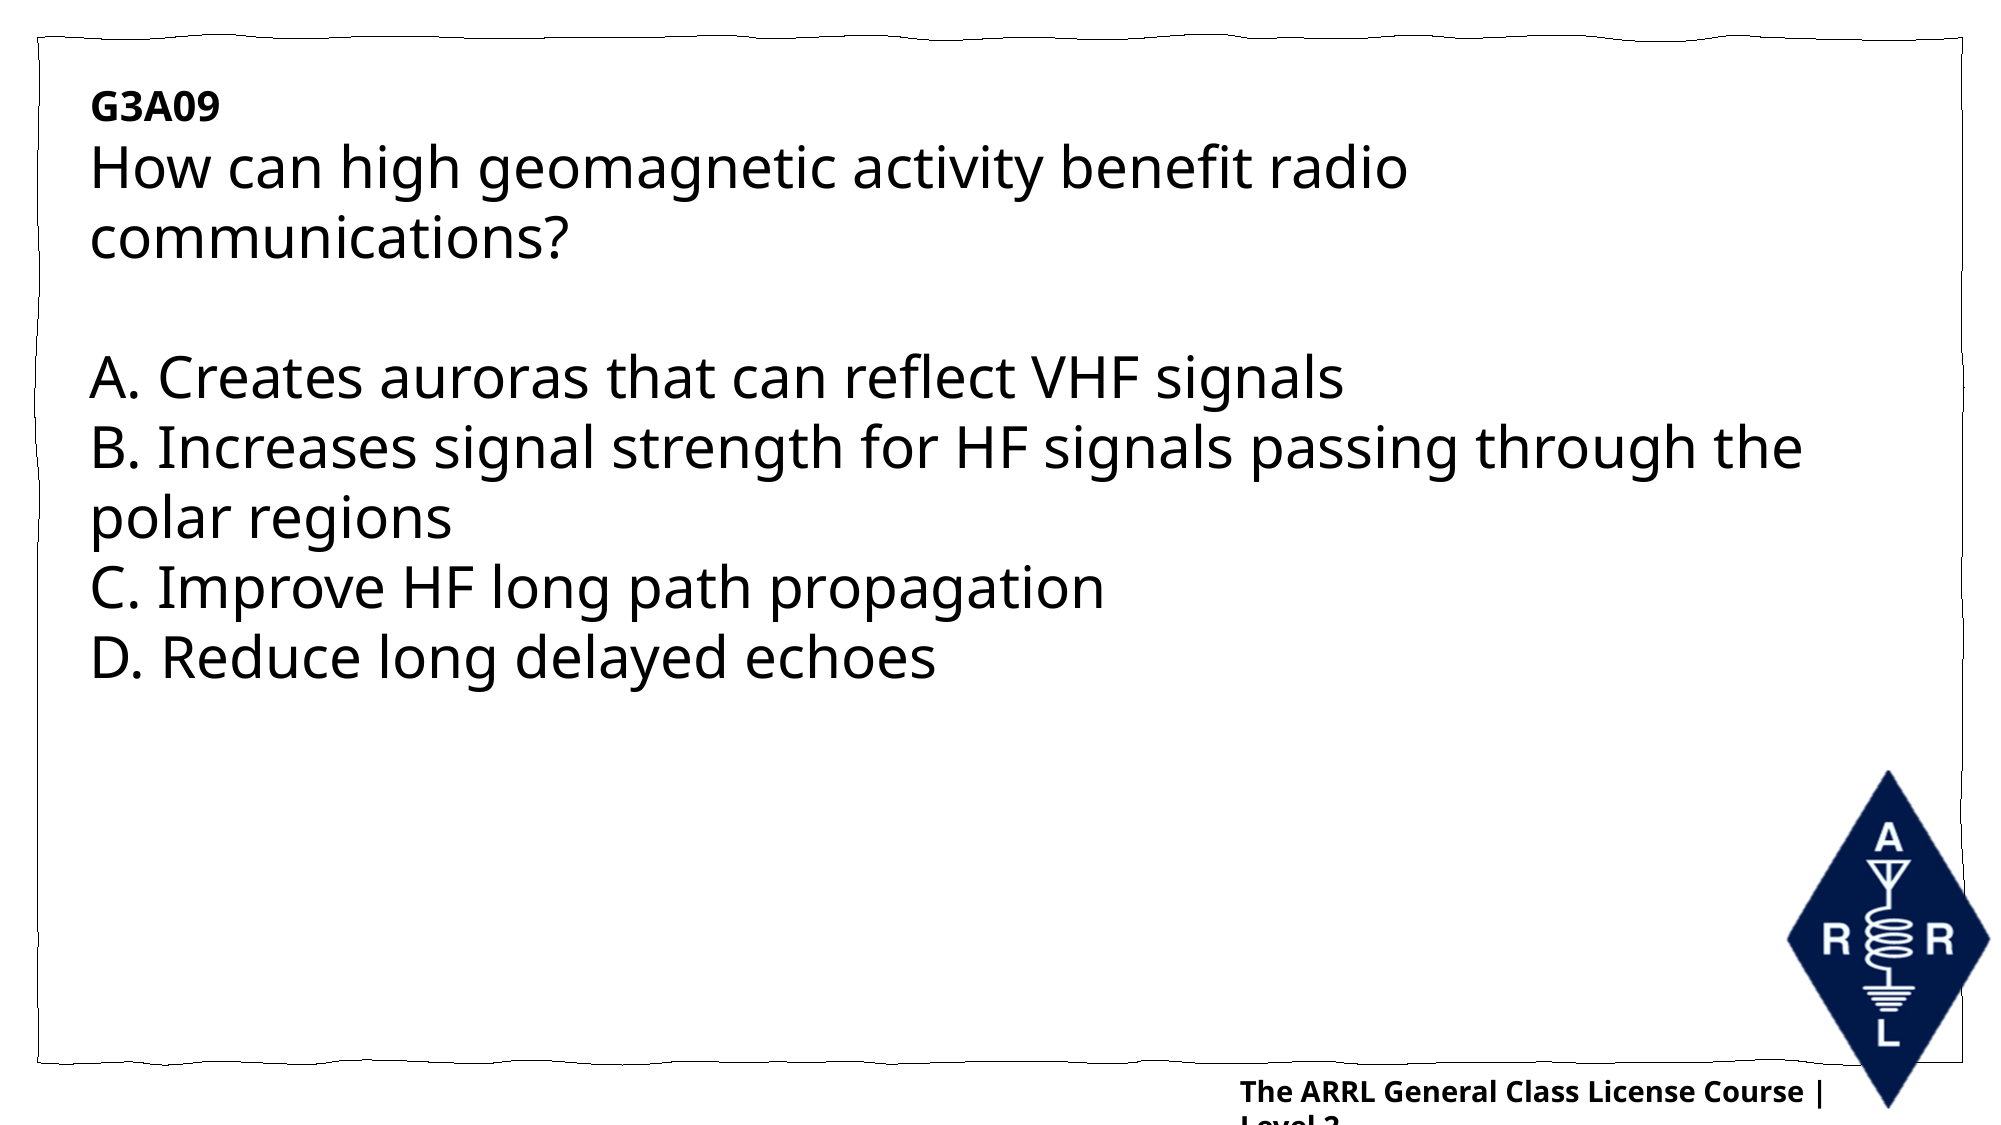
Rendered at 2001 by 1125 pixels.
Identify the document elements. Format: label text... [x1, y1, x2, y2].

picture [1773, 752, 1999, 1125]
text_box G3A09 How can high geomagnetic activity benefit radio communications? A. Creates auroras that can reflect VHF signals B. Increases signal strength for HF signals passing through the polar regions C. Improve HF long path propagation D. Reduce long delayed echoes [75, 72, 1850, 698]
